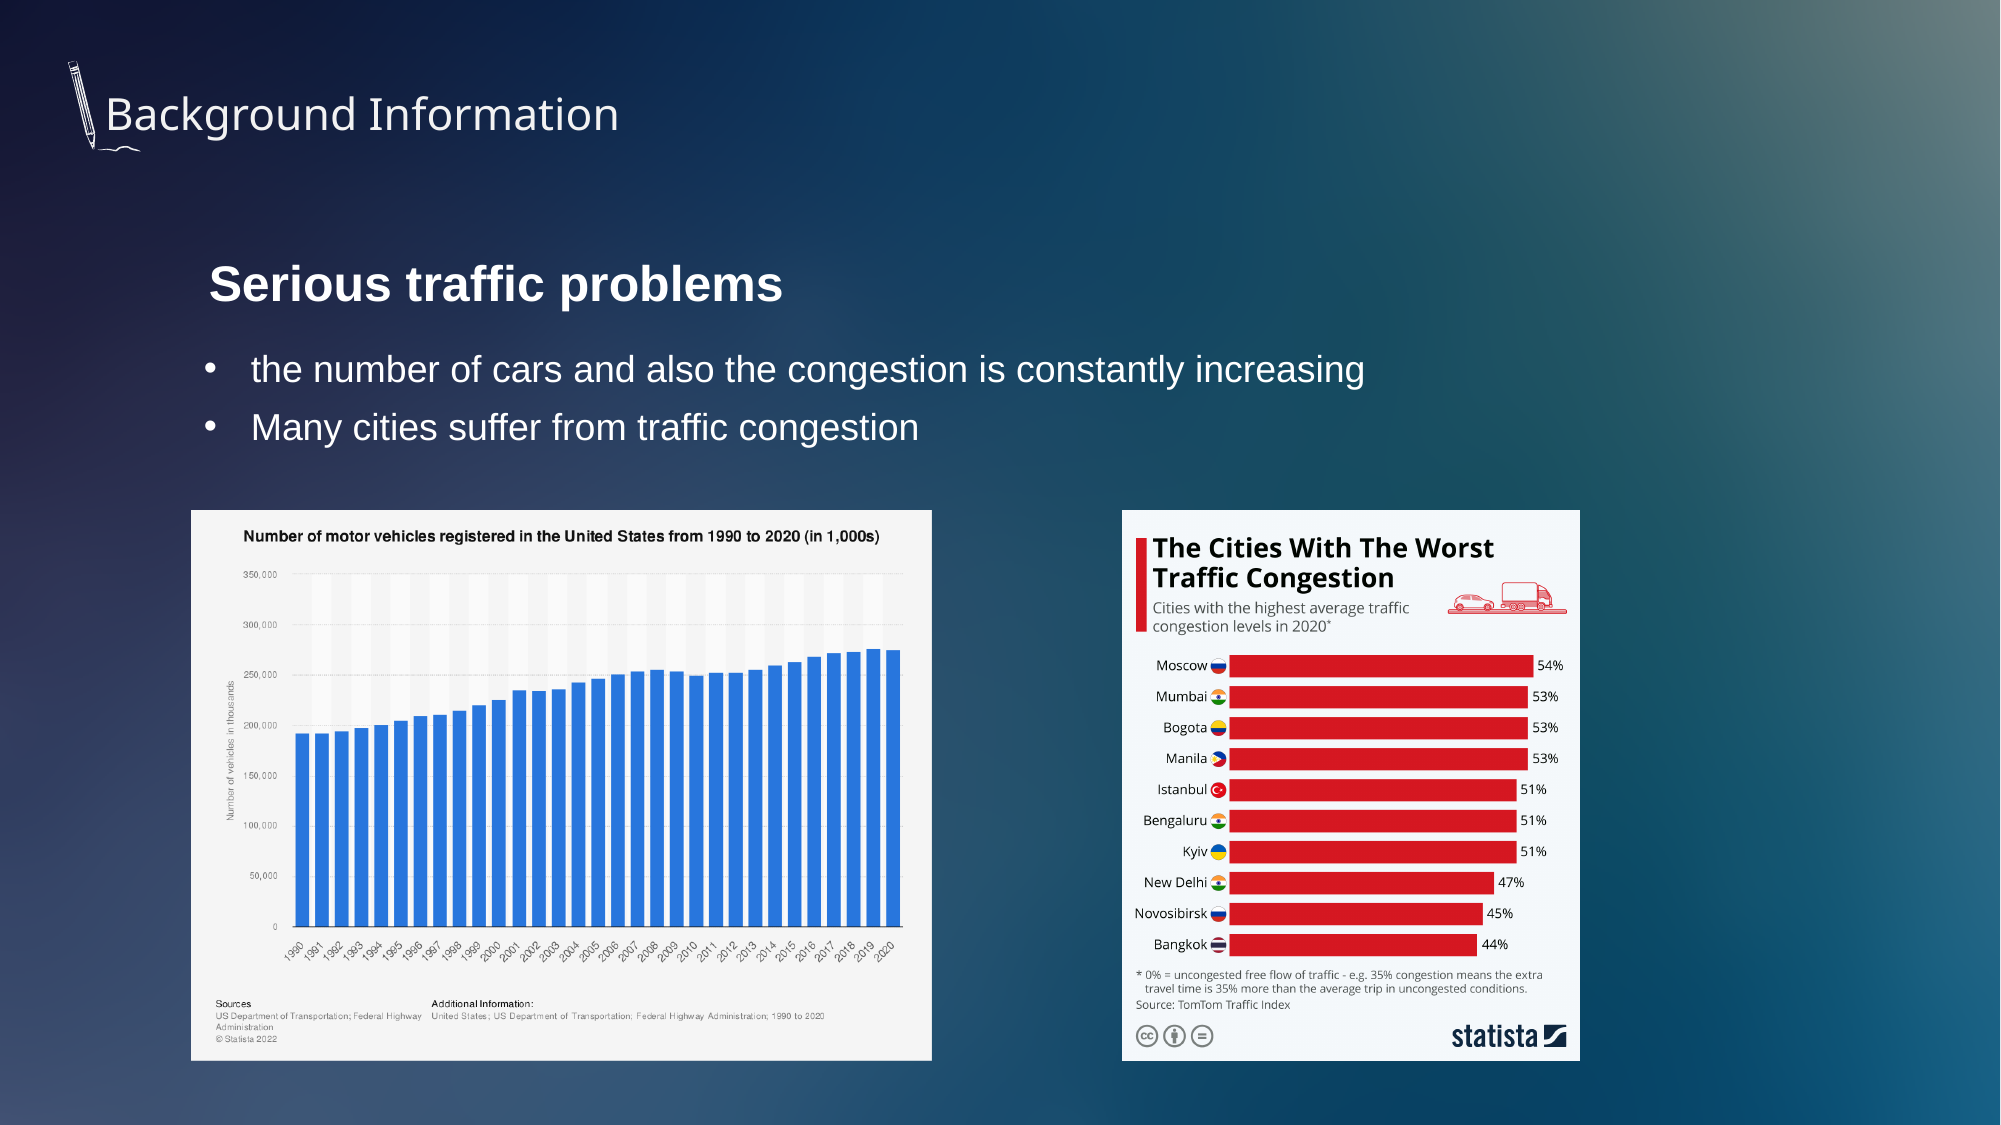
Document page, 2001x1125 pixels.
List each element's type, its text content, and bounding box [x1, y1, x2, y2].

picture [0, 0, 2001, 1125]
text_box Background Information [141, 78, 652, 147]
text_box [189, 243, 1829, 451]
